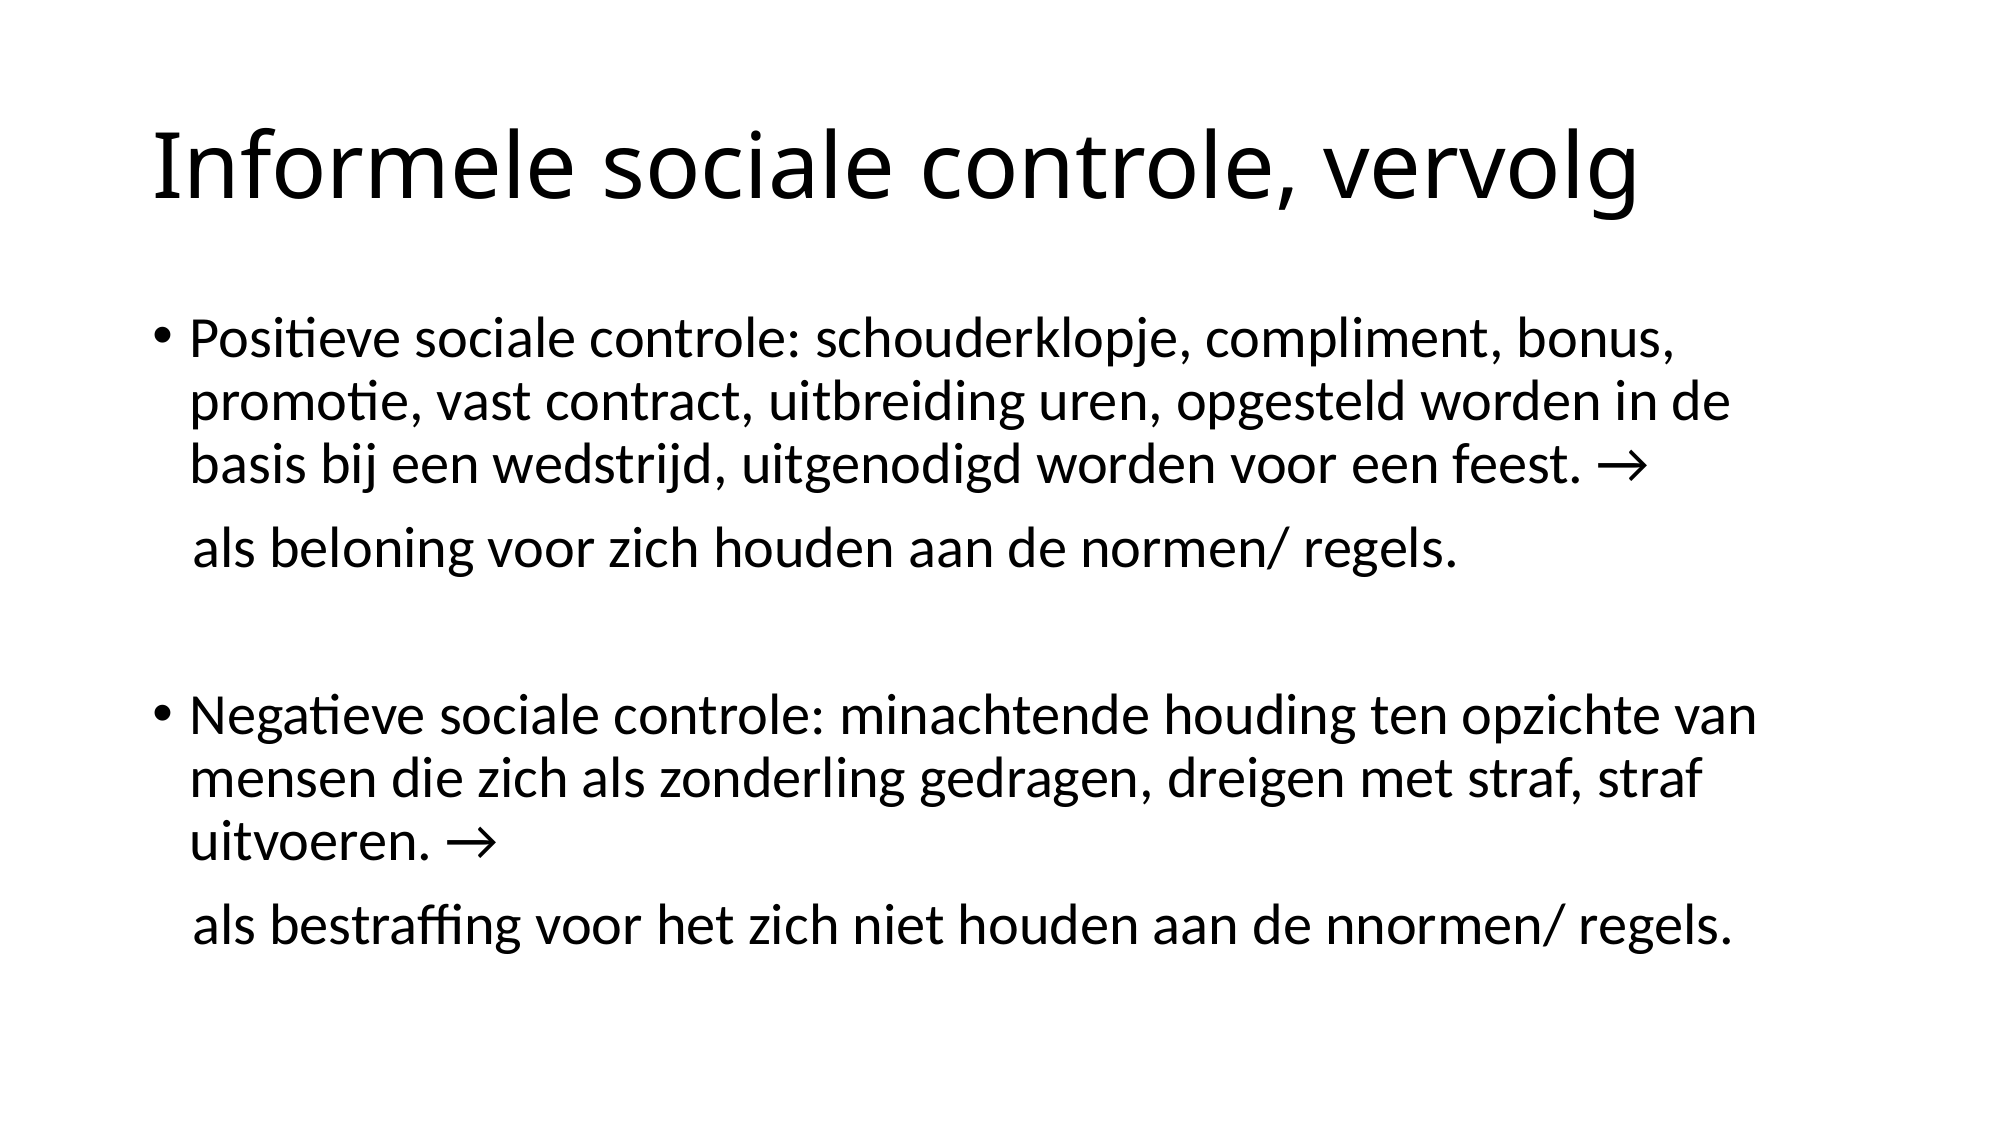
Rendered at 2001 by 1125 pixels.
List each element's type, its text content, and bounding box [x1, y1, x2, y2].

title Informele sociale controle, vervolg [137, 59, 1863, 278]
list Positieve sociale controle: schouderklopje, compliment, bonus, promotie, vast contract, uitbreiding uren, opgesteld worden in de basis bij een wedstrijd, uitgenodigd worden voor een feest. → als beloning voor zich houden aan de normen/ regels. Negatieve sociale controle: minachtende houding ten opzichte van mensen die zich als zonderling gedragen, dreigen met straf, straf uitvoeren. → als bestraffing voor het zich niet houden aan de nnormen/ regels. [137, 299, 1863, 1014]
